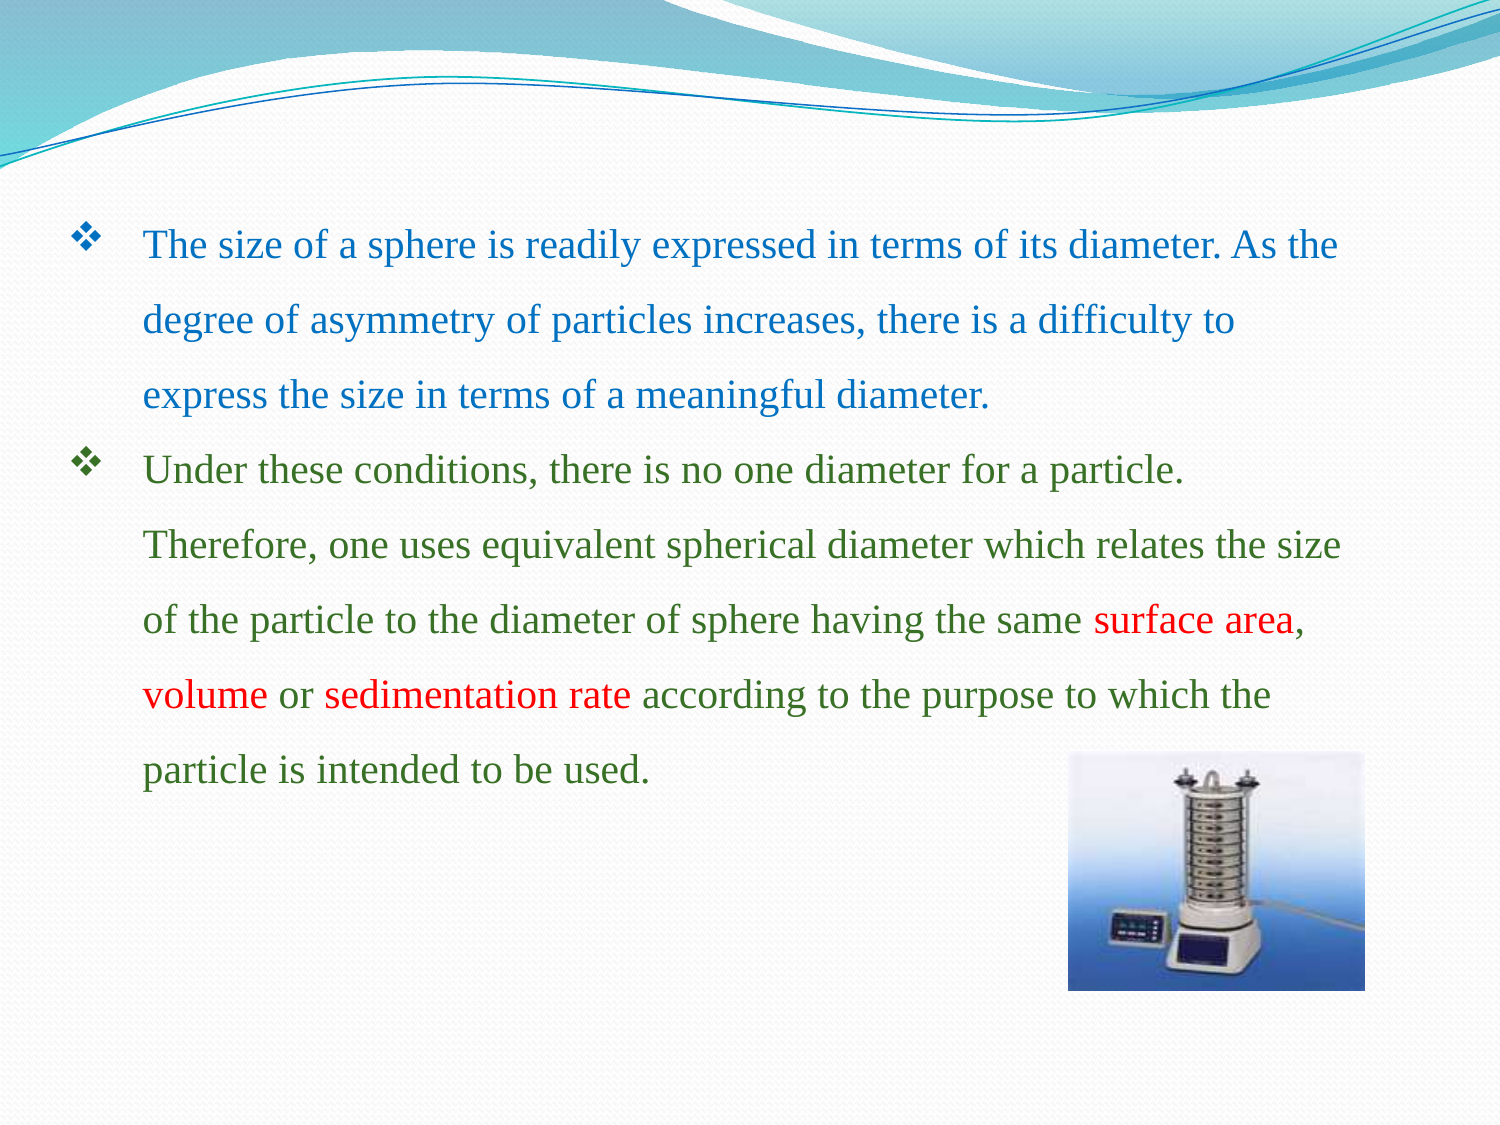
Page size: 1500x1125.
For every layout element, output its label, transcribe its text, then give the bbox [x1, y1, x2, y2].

picture [1068, 751, 1365, 992]
text_box The size of a sphere is readily expressed in terms of its diameter. As the degree of asymmetry of particles increases, there is a difficulty to express the size in terms of a meaningful diameter. Under these conditions, there is no one diameter for a particle. Therefore, one uses equivalent spherical diameter which relates the size of the particle to the diameter of sphere having the same surface area, volume or sedimentation rate according to the purpose to which the particle is intended to be used. [53, 184, 1365, 875]
